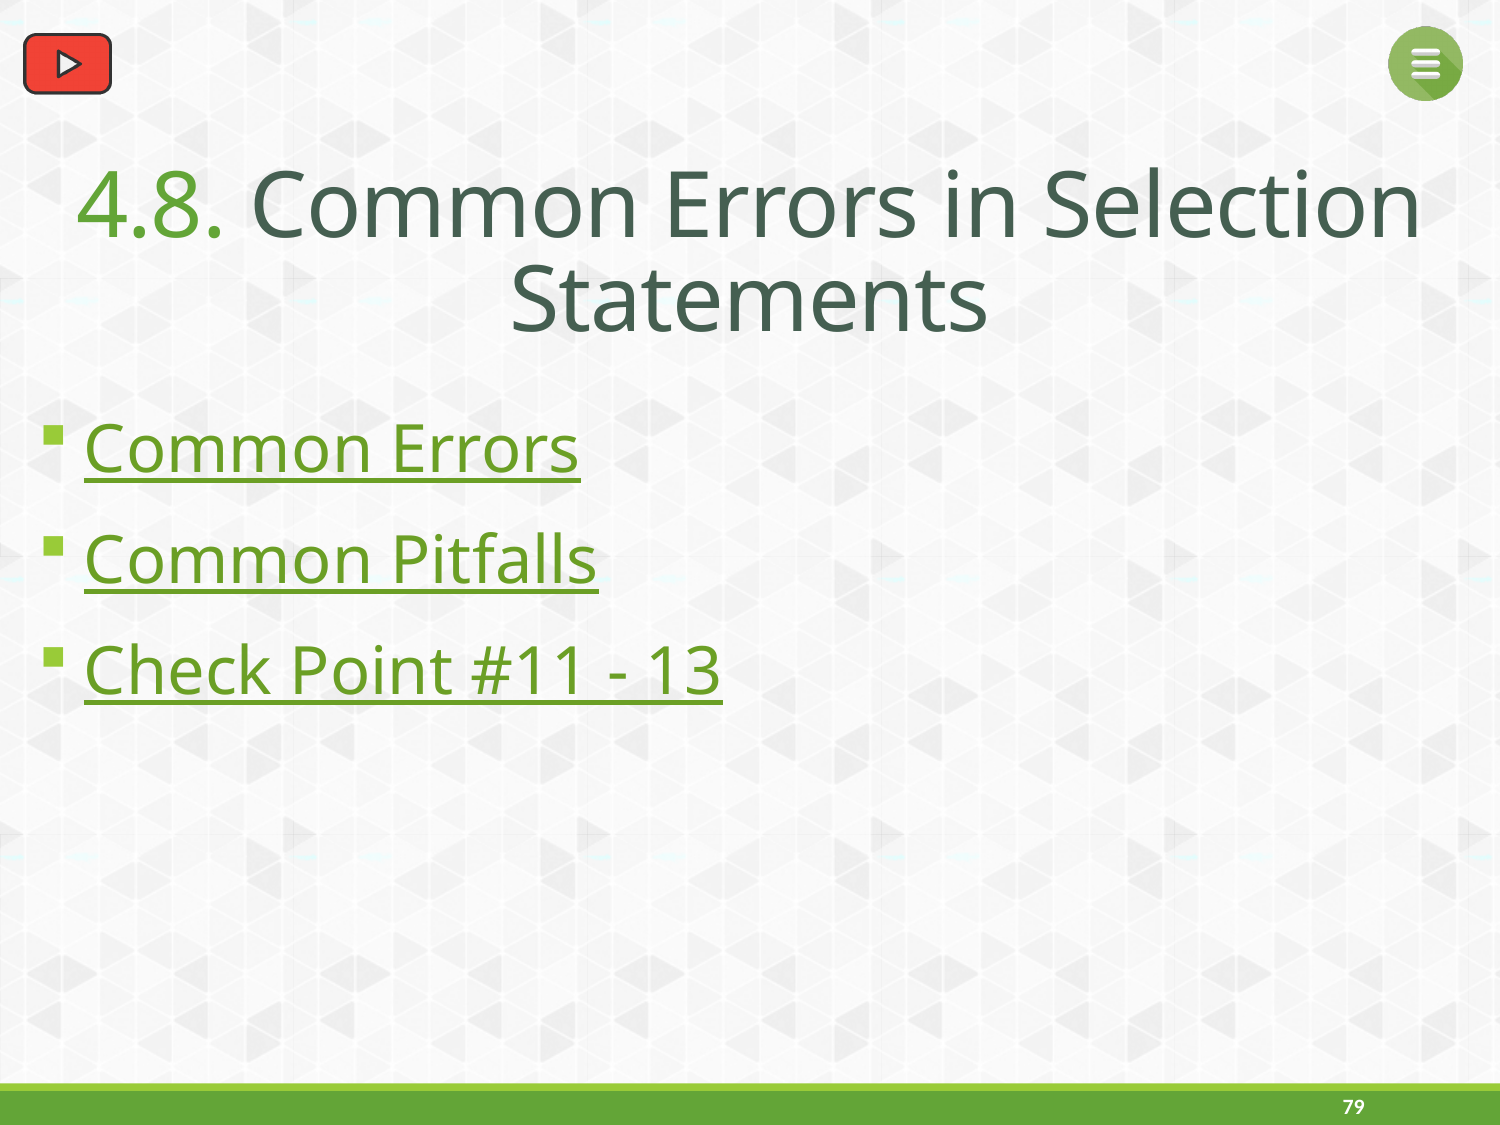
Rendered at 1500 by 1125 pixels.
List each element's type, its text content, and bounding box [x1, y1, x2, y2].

list Common Errors Common Pitfalls Check Point #11 - 13 [23, 399, 1476, 1078]
slide_number 79 [1218, 1090, 1380, 1121]
title 4.8. Common Errors in Selection Statements [23, 112, 1476, 399]
picture [0, 0, 1500, 1083]
